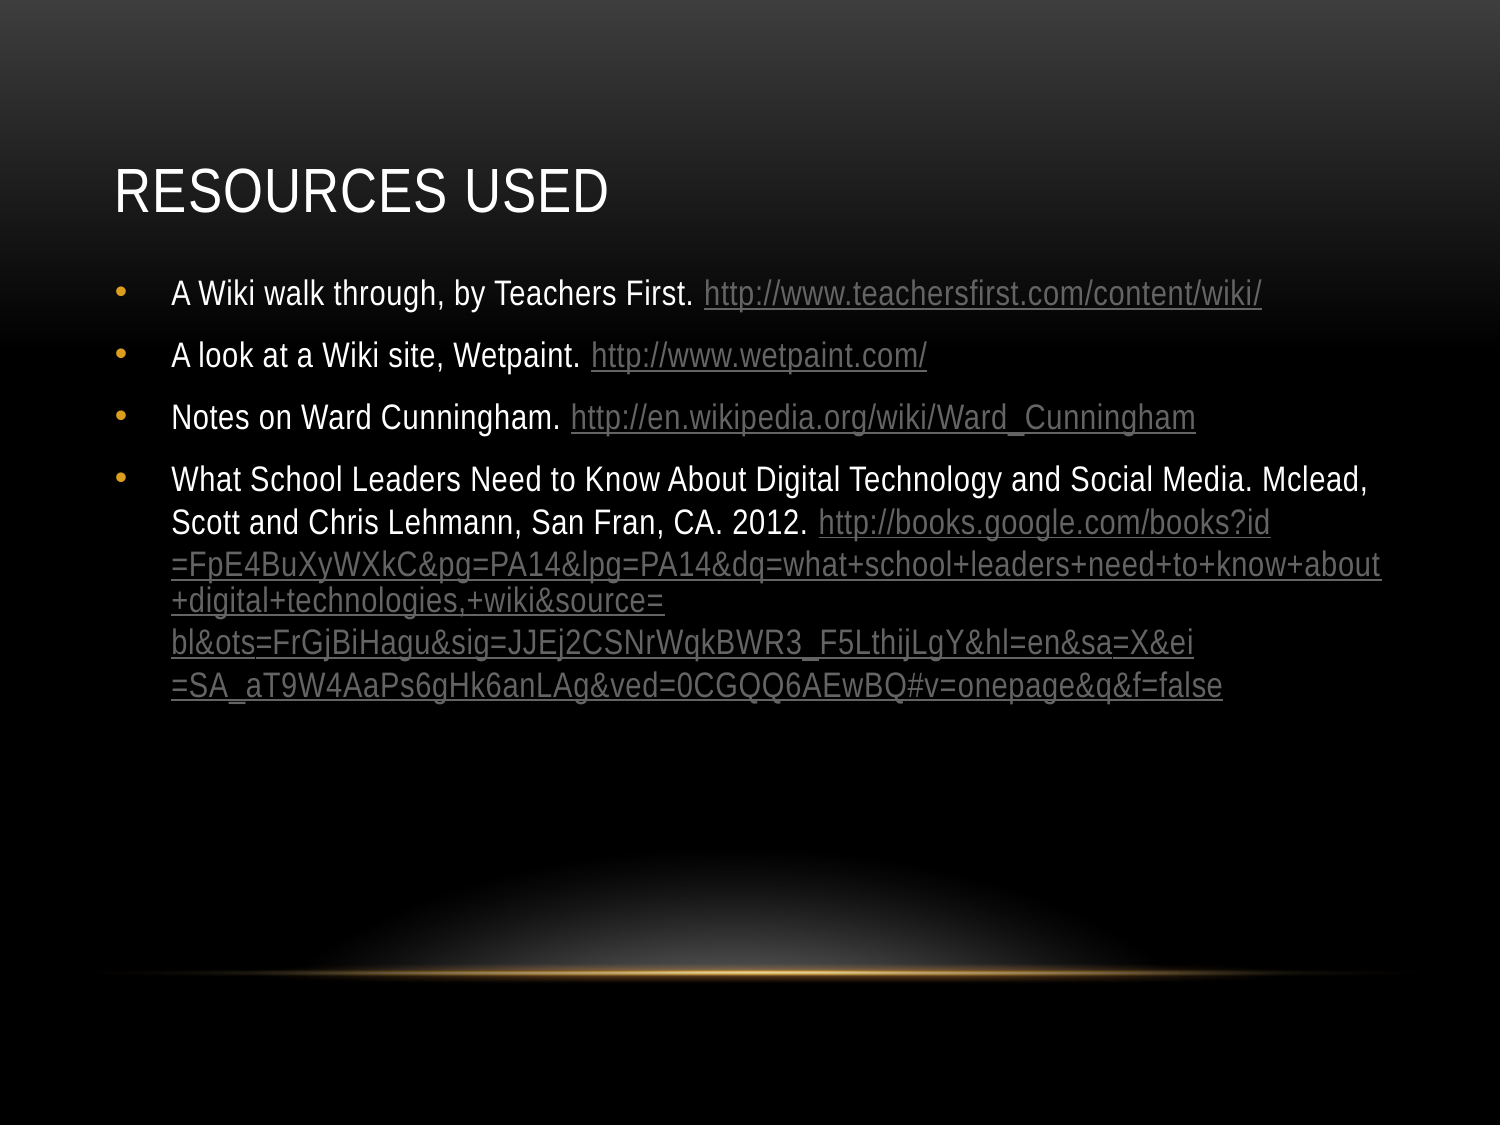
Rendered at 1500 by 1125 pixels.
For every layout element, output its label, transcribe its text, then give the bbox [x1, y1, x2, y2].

picture [0, 0, 1500, 1125]
title Resources Used [99, 45, 1400, 233]
list A Wiki walk through, by Teachers First. http://www.teachersfirst.com/content/wiki/ A look at a Wiki site, Wetpaint. http://www.wetpaint.com/ Notes on Ward Cunningham. http://en.wikipedia.org/wiki/Ward_Cunningham What School Leaders Need to Know About Digital Technology and Social Media. Mclead, Scott and Chris Lehmann, San Fran, CA. 2012. http://books.google.com/books?id=FpE4BuXyWXkC&pg=PA14&lpg=PA14&dq=what+school+leaders+need+to+know+about+digital+technologies,+wiki&source=bl&ots=FrGjBiHagu&sig=JJEj2CSNrWqkBWR3_F5LthijLgY&hl=en&sa=X&ei=SA_aT9W4AaPs6gHk6anLAg&ved=0CGQQ6AEwBQ#v=onepage&q&f=false [99, 262, 1400, 938]
